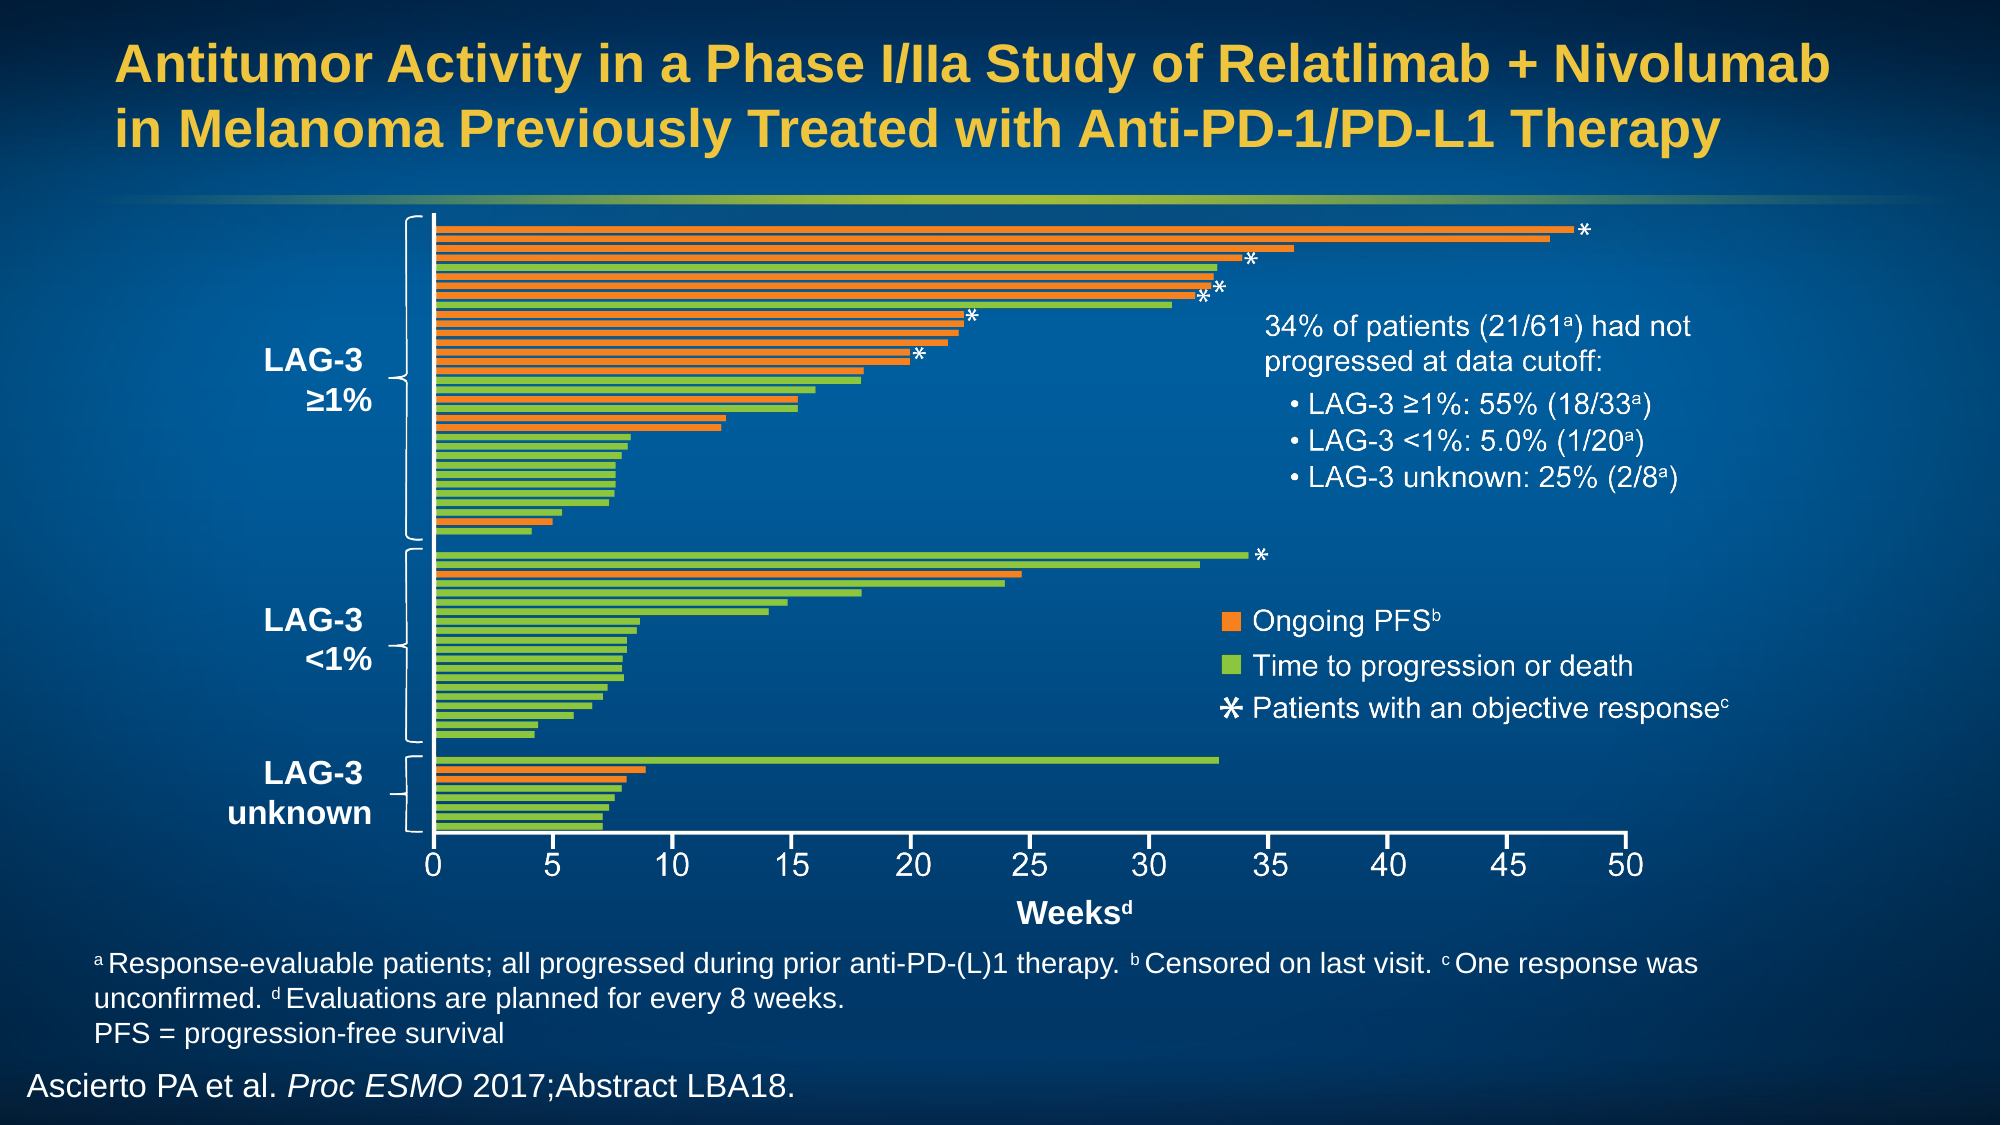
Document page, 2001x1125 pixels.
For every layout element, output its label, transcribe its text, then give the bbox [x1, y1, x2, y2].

picture [0, 0, 2000, 1125]
text_box Weeksd [487, 896, 1663, 939]
text_box LAG-3 ≥1% [174, 331, 382, 426]
text_box LAG-3 unknown [174, 744, 382, 839]
text_box Ascierto PA et al. Proc ESMO 2017;Abstract LBA18. [4, 1057, 1805, 1116]
text_box LAG-3 <1% [174, 590, 382, 685]
title Antitumor Activity in a Phase I/IIa Study of Relatlimab + Nivolumab in Melanoma Previously Treated with Anti-PD-1/PD-L1 Therapy [99, 0, 1900, 188]
text_box a Response-evaluable patients; all progressed during prior anti-PD-(L)1 therapy. b Censored on last visit. c One response was unconﬁrmed. d Evaluations are planned for every 8 weeks. PFS = progression-free survival [79, 937, 1730, 1057]
